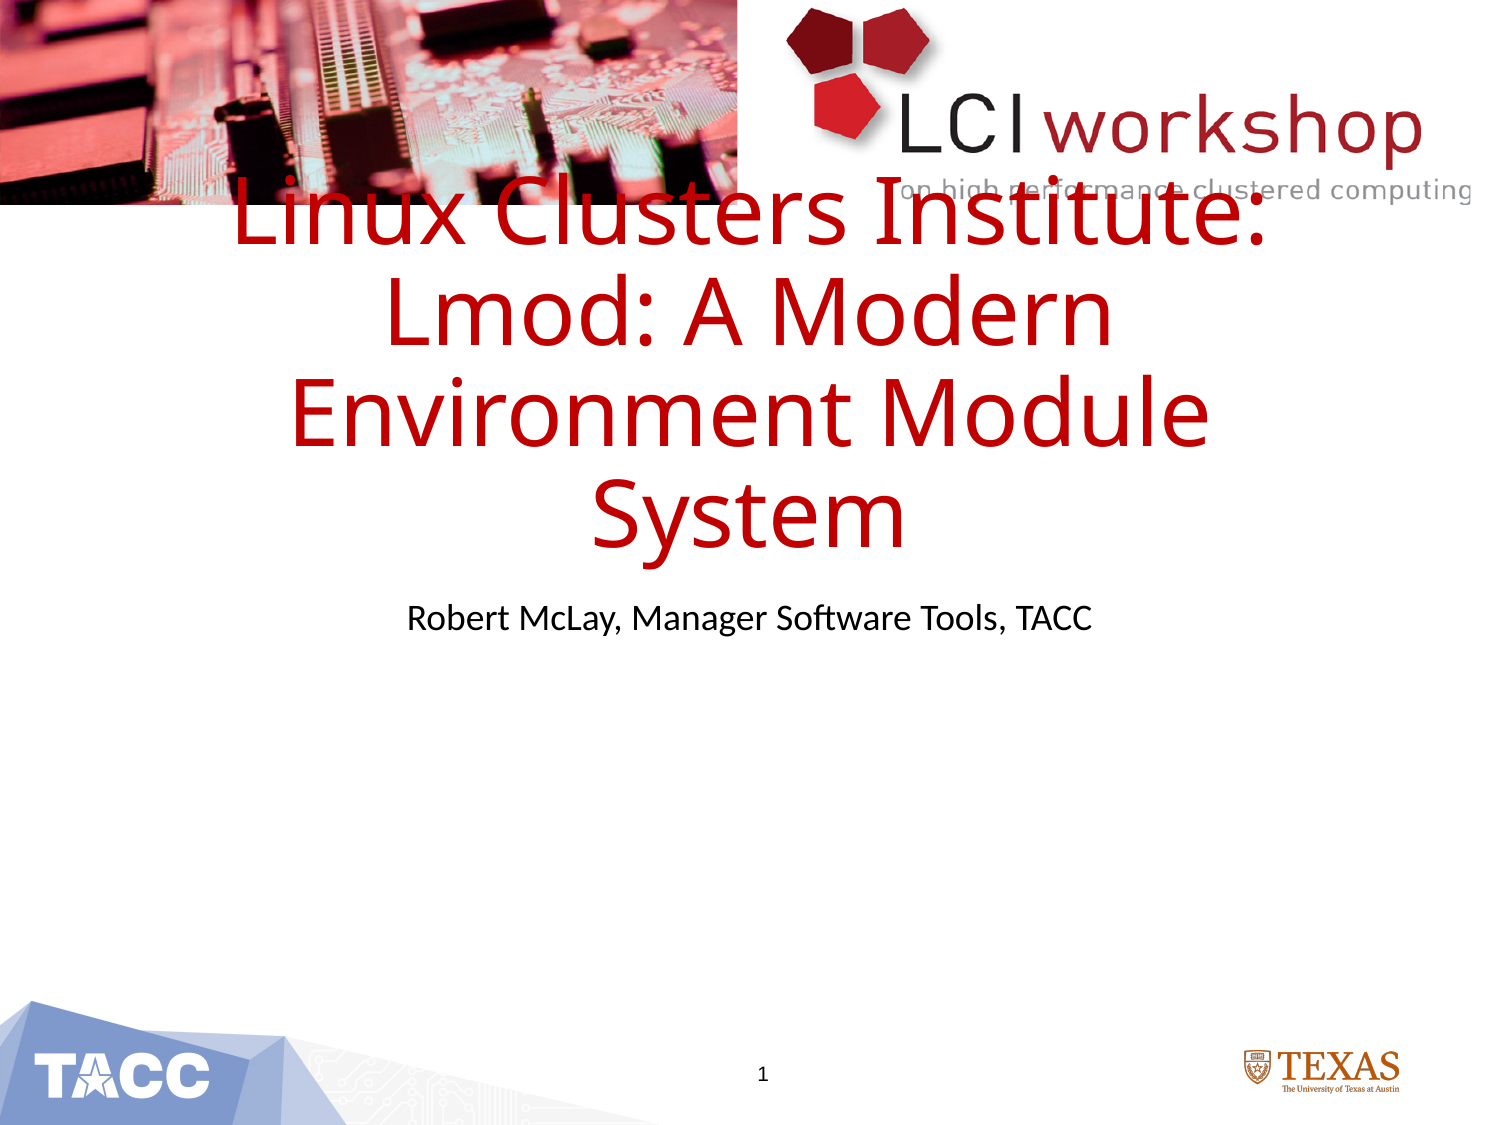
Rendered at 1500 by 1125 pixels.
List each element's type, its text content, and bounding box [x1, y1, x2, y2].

subtitle Robert McLay, Manager Software Tools, TACC [186, 590, 1313, 863]
picture [1210, 1017, 1433, 1125]
slide_number 1 [747, 1053, 777, 1092]
picture [775, 2, 1471, 205]
picture [0, 0, 737, 205]
title Linux Clusters Institute: Lmod: A Modern Environment Module System [186, 183, 1313, 577]
picture [0, 999, 659, 1125]
